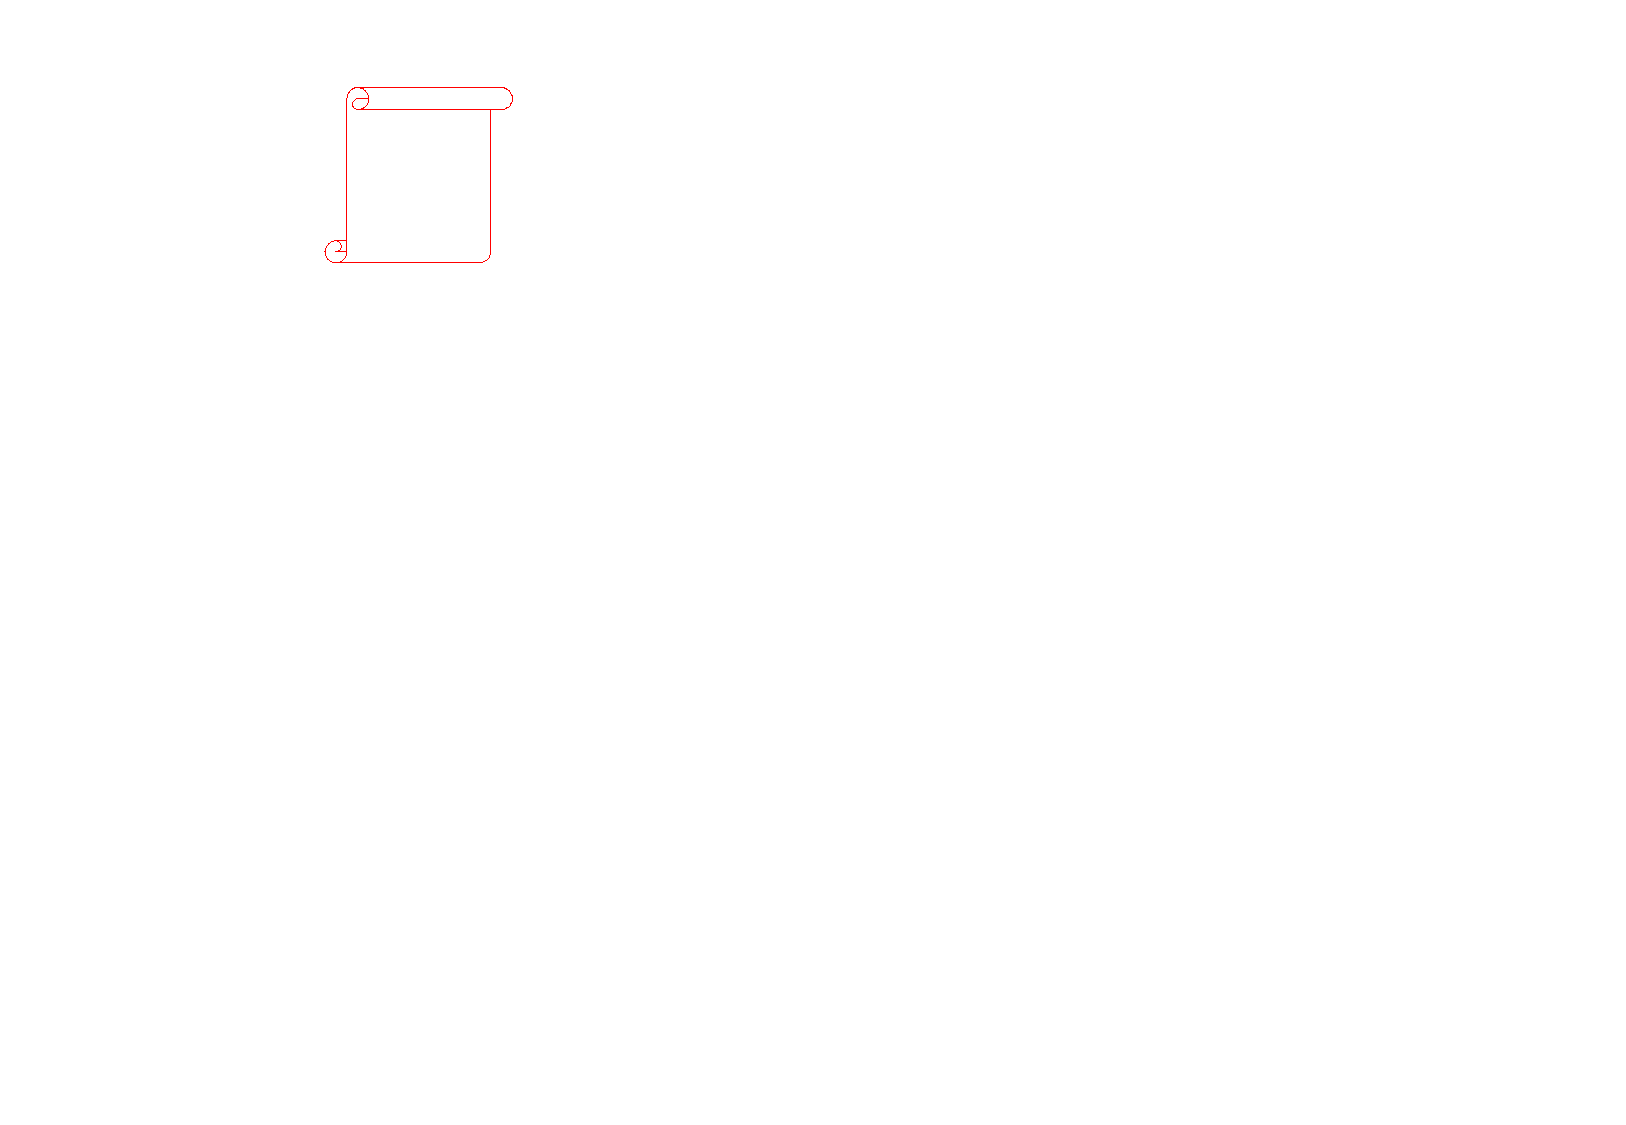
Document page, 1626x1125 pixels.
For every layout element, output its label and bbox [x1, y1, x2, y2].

text_box [324, 87, 513, 263]
